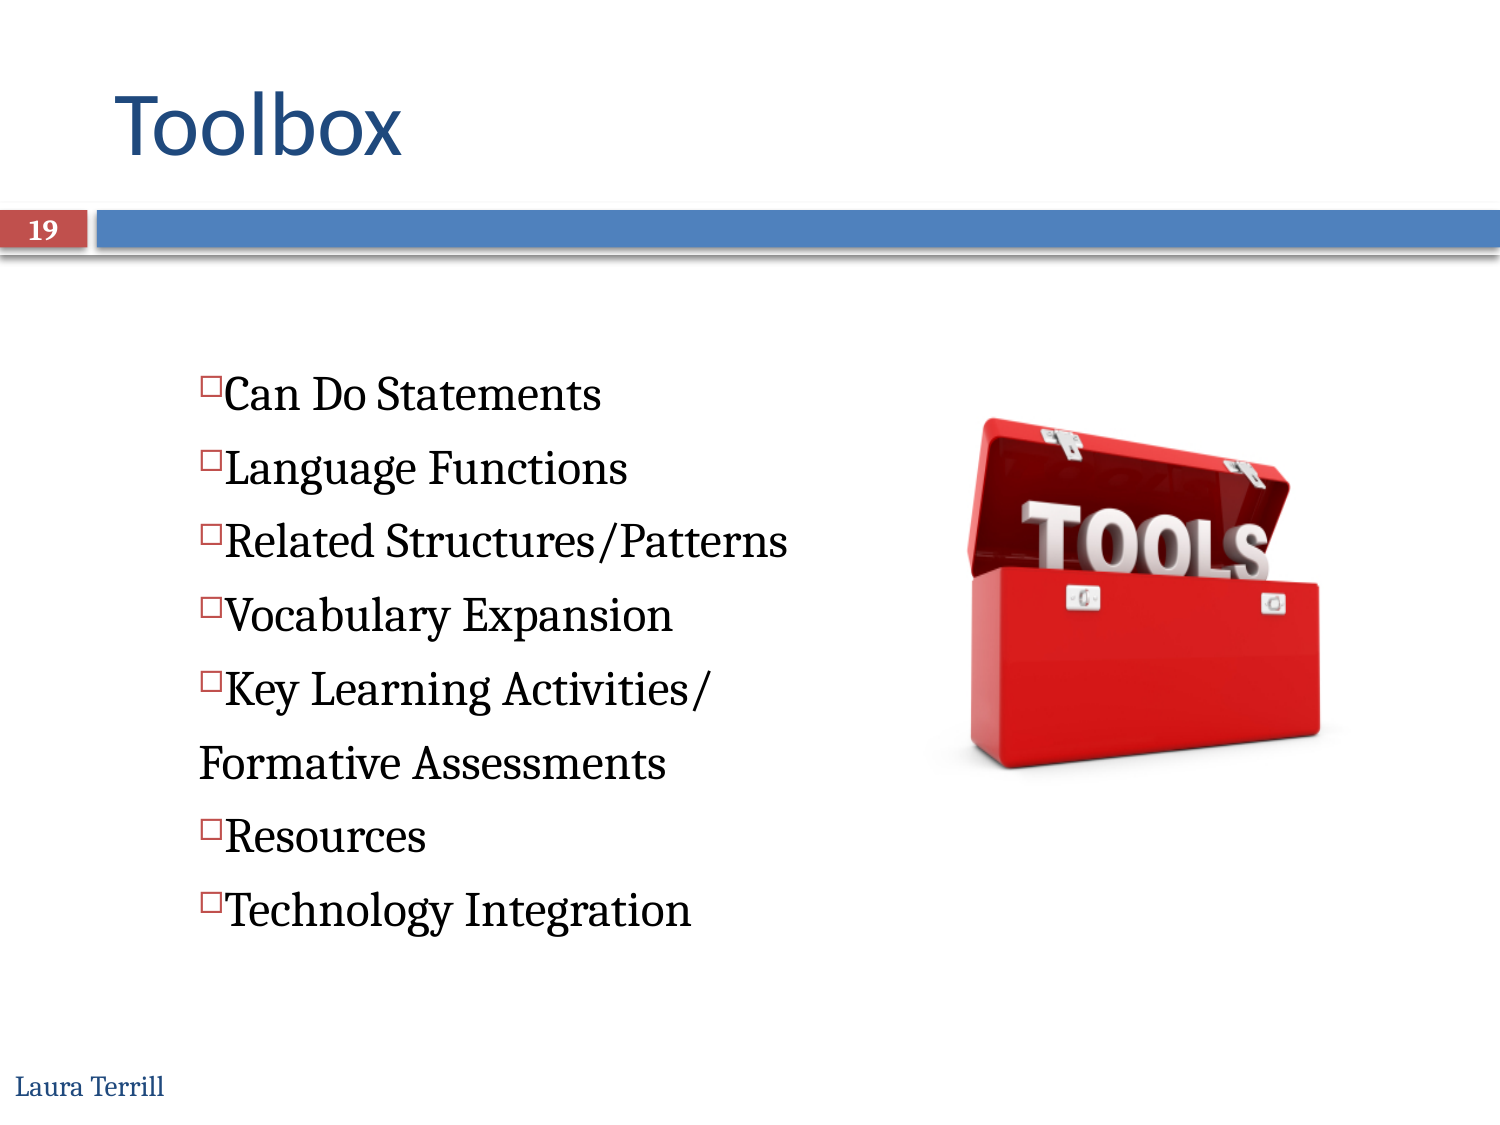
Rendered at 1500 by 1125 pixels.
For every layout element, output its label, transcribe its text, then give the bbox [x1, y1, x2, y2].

picture [910, 368, 1380, 820]
list Can Do Statements Language Functions Related Structures/Patterns Vocabulary Expansion Key Learning Activities/ Formative Assessments Resources Technology Integration [139, 353, 1438, 951]
title Toolbox [99, 37, 1438, 200]
slide_number 19 [0, 208, 88, 249]
footer Laura Terrill [0, 1054, 890, 1115]
